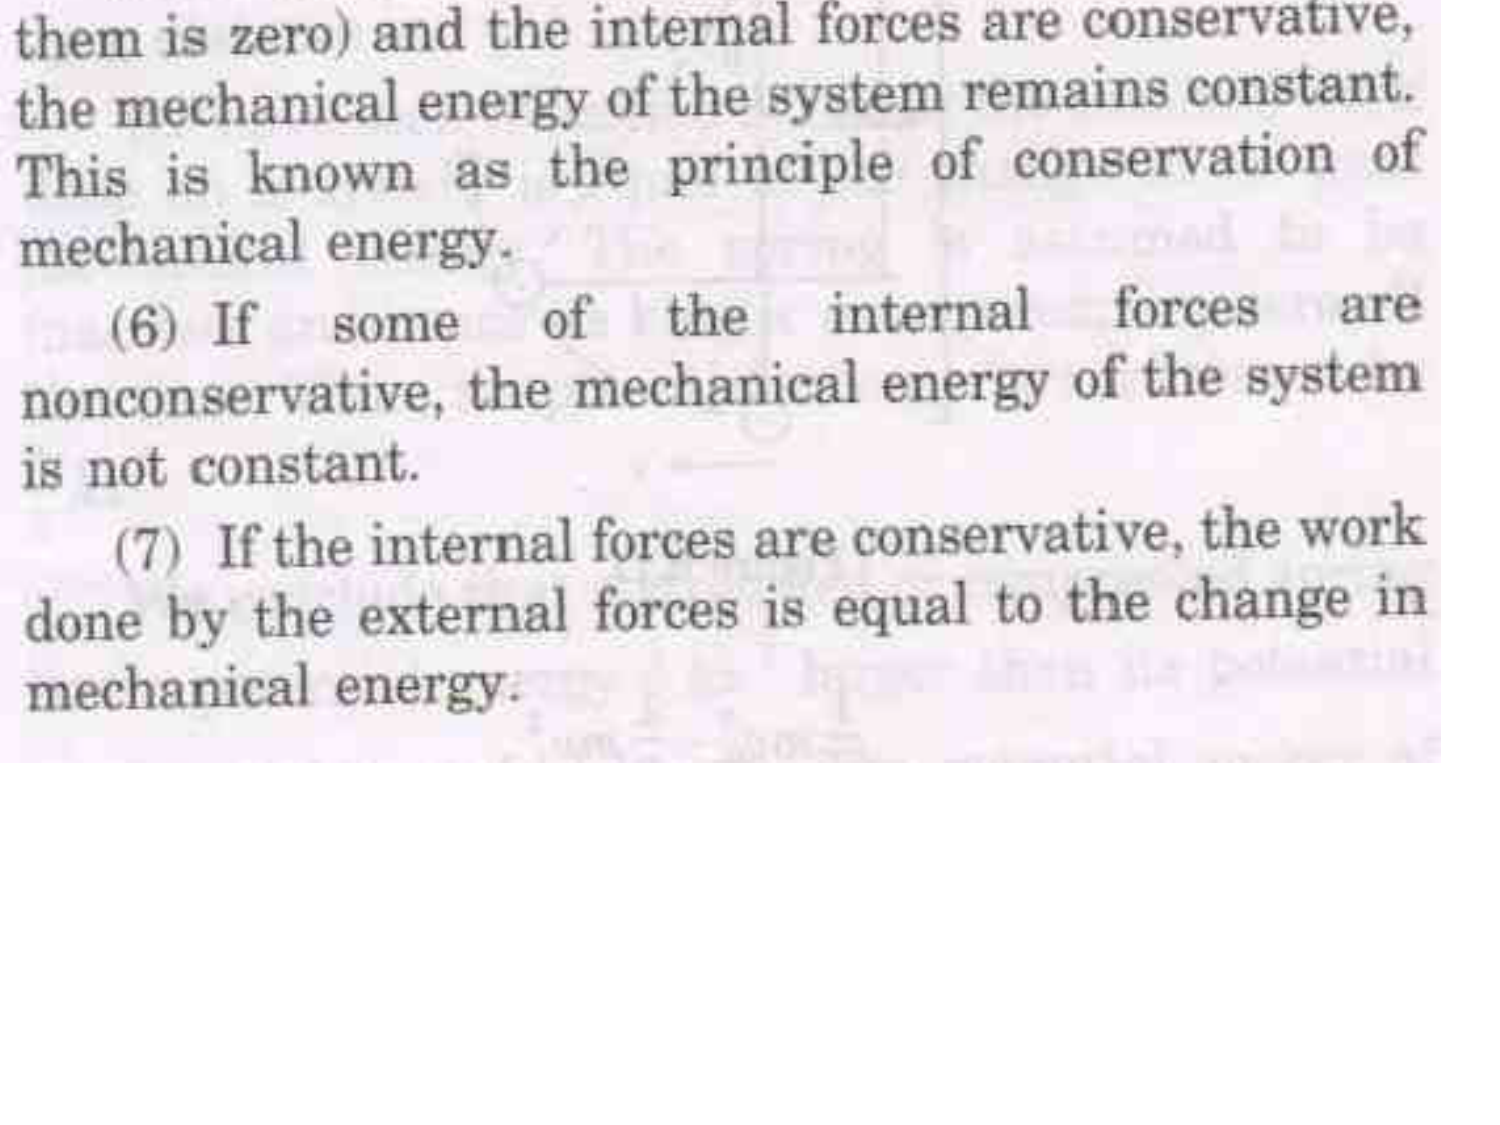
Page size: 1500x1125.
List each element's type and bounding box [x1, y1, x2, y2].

picture [0, 0, 1441, 763]
